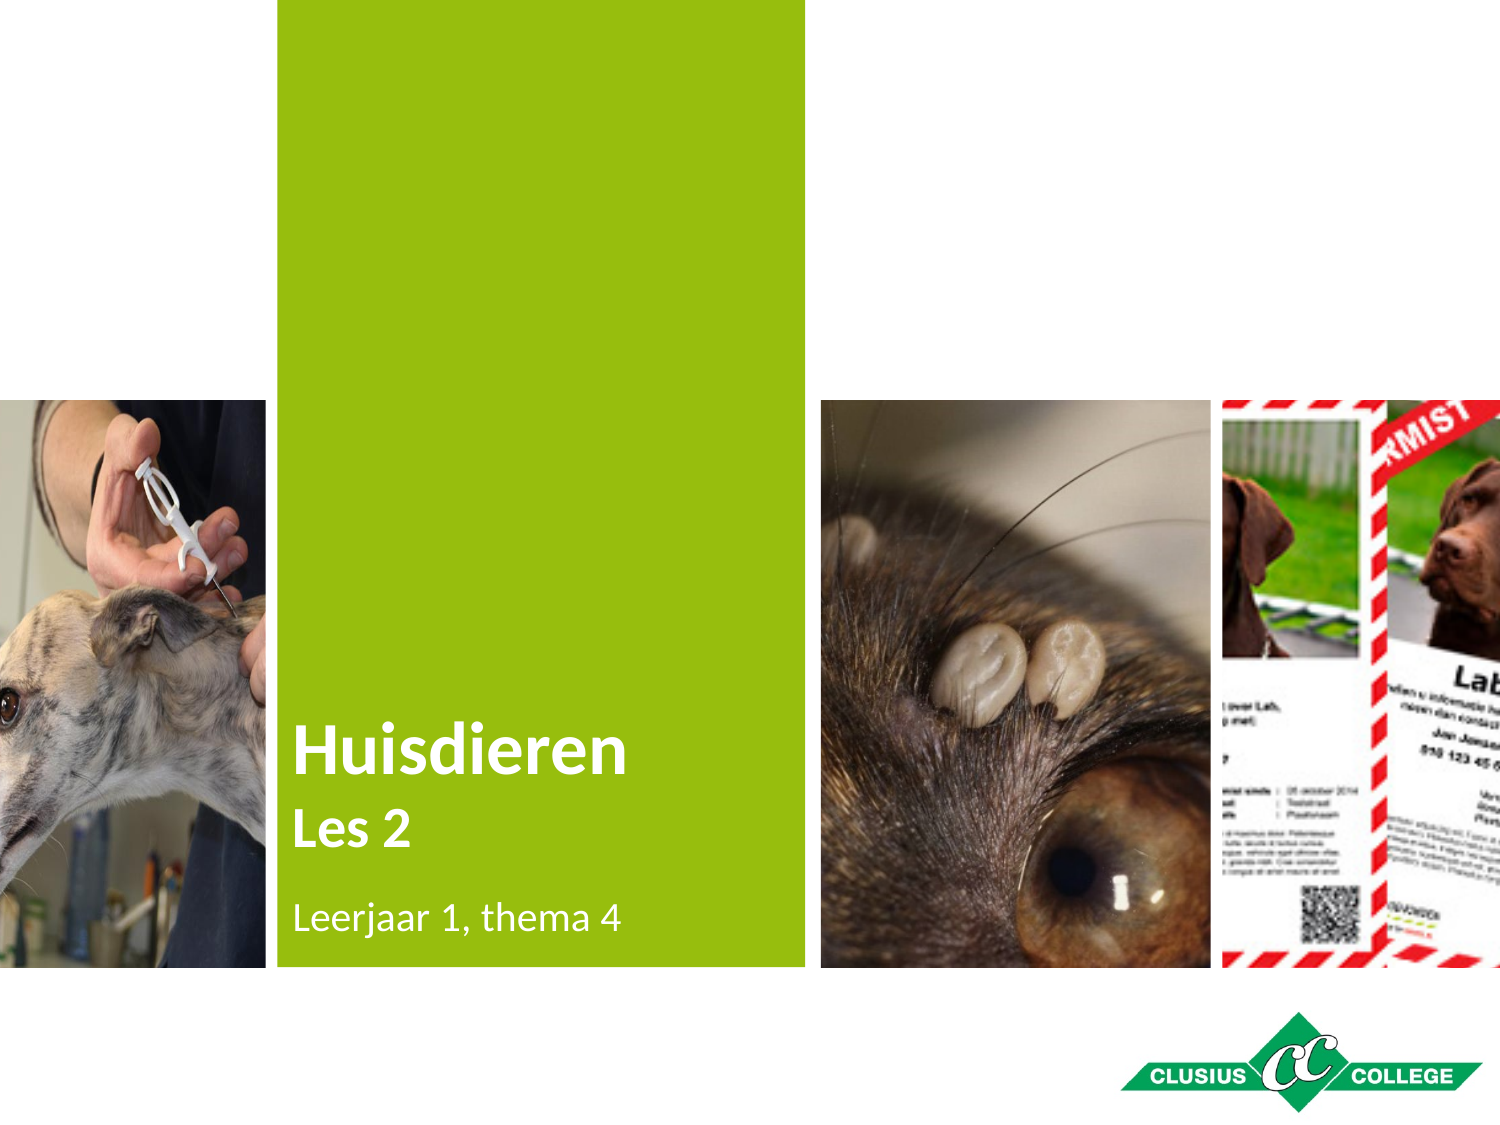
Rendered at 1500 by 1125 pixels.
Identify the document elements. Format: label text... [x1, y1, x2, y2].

picture [820, 399, 1211, 968]
text_box [275, 0, 807, 969]
picture [1103, 999, 1500, 1125]
picture [0, 399, 266, 968]
picture [1222, 399, 1500, 968]
subtitle Leerjaar 1, thema 4 [277, 882, 806, 965]
title Huisdieren Les 2 [277, 683, 806, 875]
